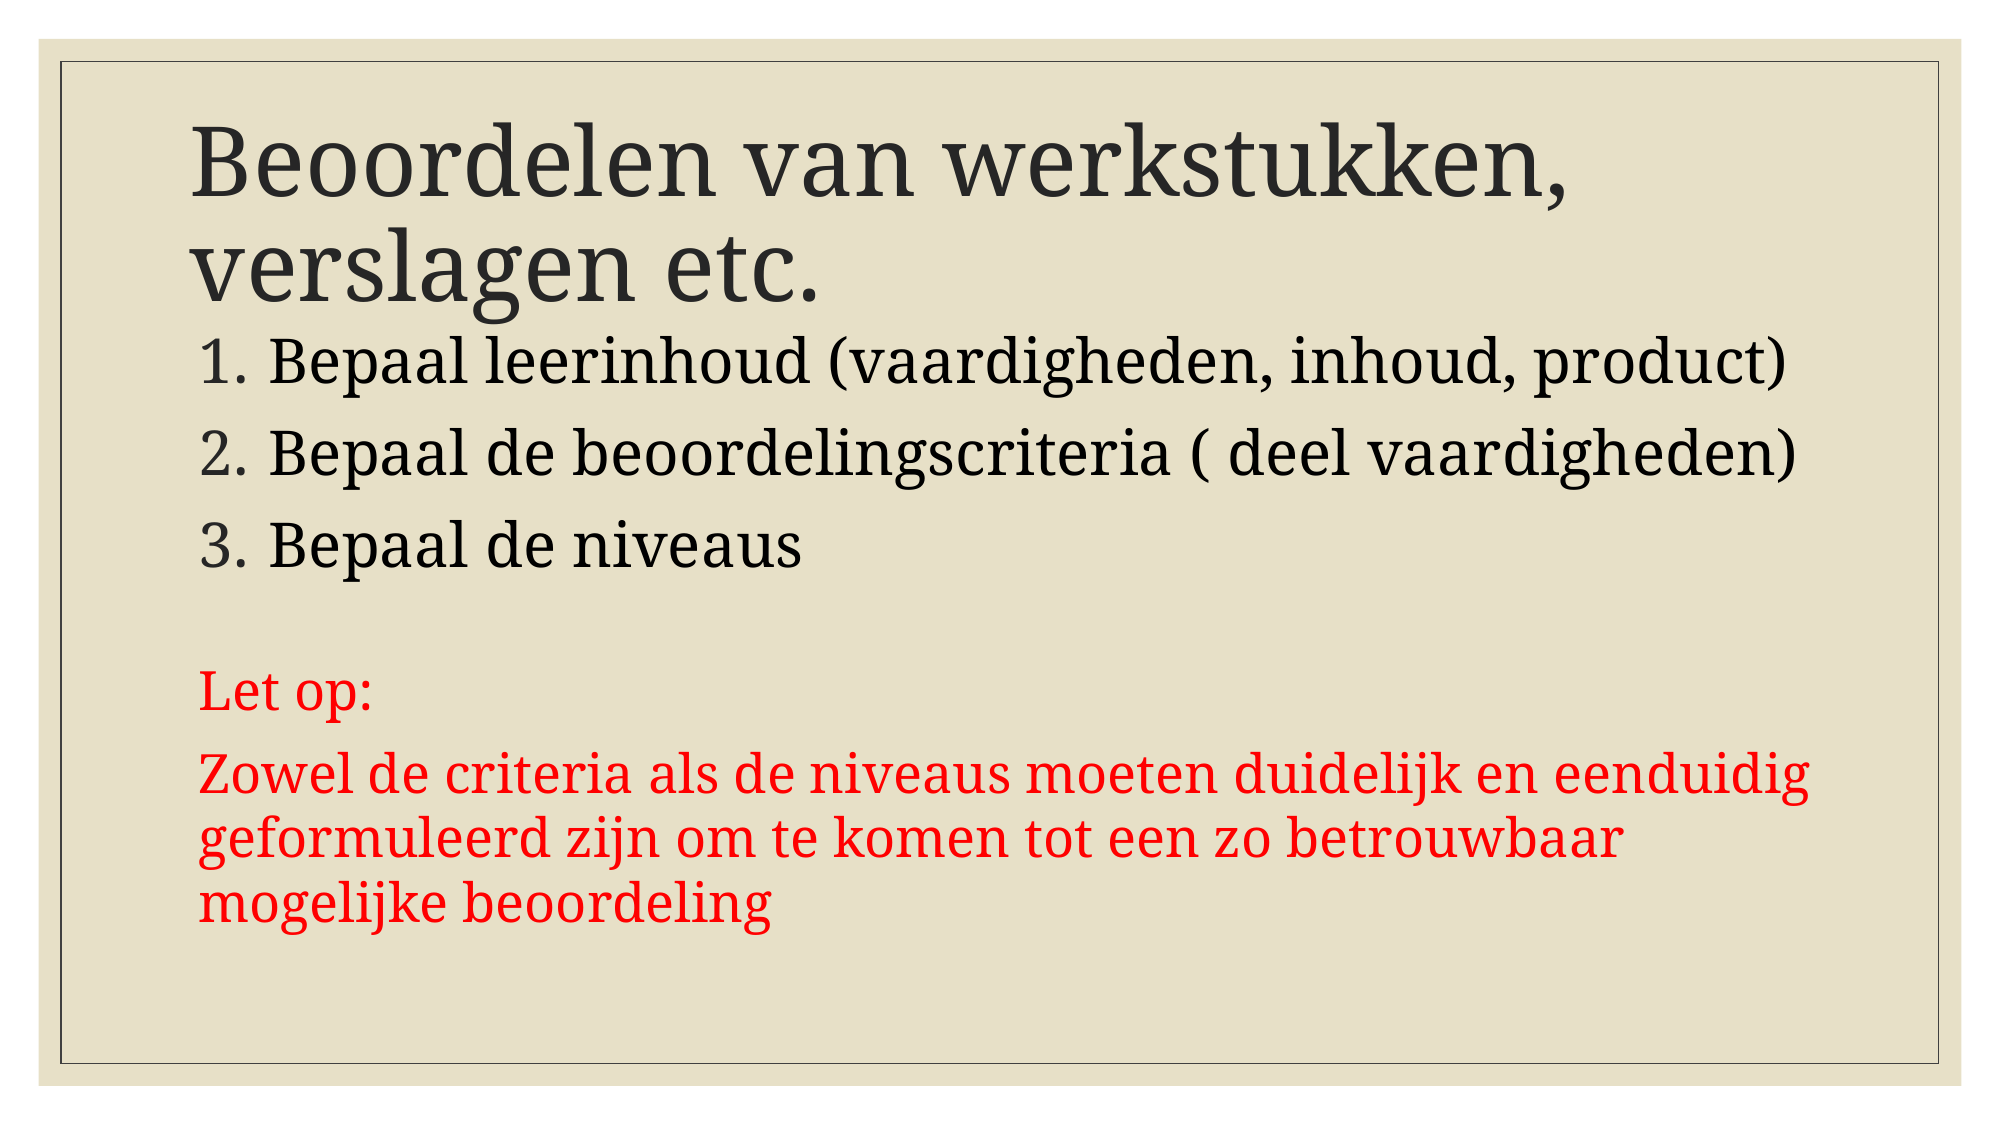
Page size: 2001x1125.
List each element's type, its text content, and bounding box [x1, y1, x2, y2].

list Bepaal leerinhoud (vaardigheden, inhoud, product) Bepaal de beoordelingscriteria ( deel vaardigheden) Bepaal de niveaus Let op: Zowel de criteria als de niveaus moeten duidelijk en eenduidig geformuleerd zijn om te komen tot een zo betrouwbaar mogelijke beoordeling [183, 314, 1850, 1048]
title Beoordelen van werkstukken, verslagen etc. [174, 105, 1825, 331]
